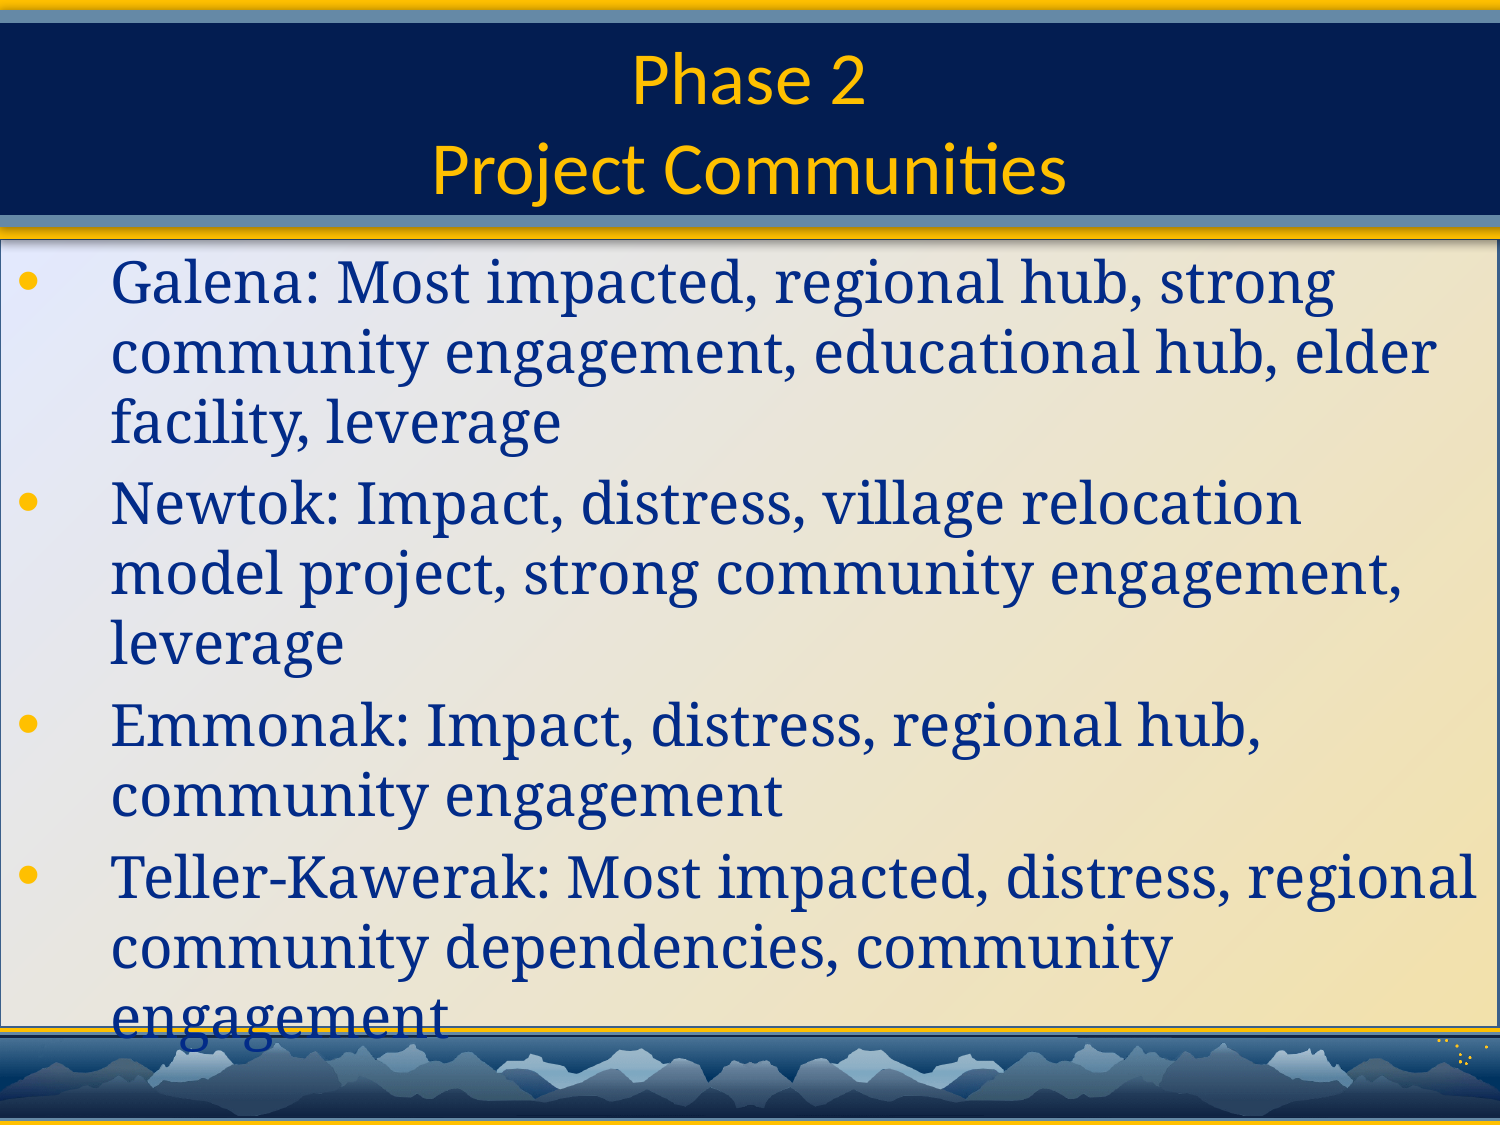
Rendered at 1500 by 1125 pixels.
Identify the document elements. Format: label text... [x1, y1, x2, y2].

title Phase 2 Project Communities [0, 25, 1500, 213]
list Galena: Most impacted, regional hub, strong community engagement, educational hub, elder facility, leverage Newtok: Impact, distress, village relocation model project, strong community engagement, leverage Emmonak: Impact, distress, regional hub, community engagement Teller-Kawerak: Most impacted, distress, regional community dependencies, community engagement [1, 237, 1500, 1038]
picture [0, 1028, 1500, 1125]
